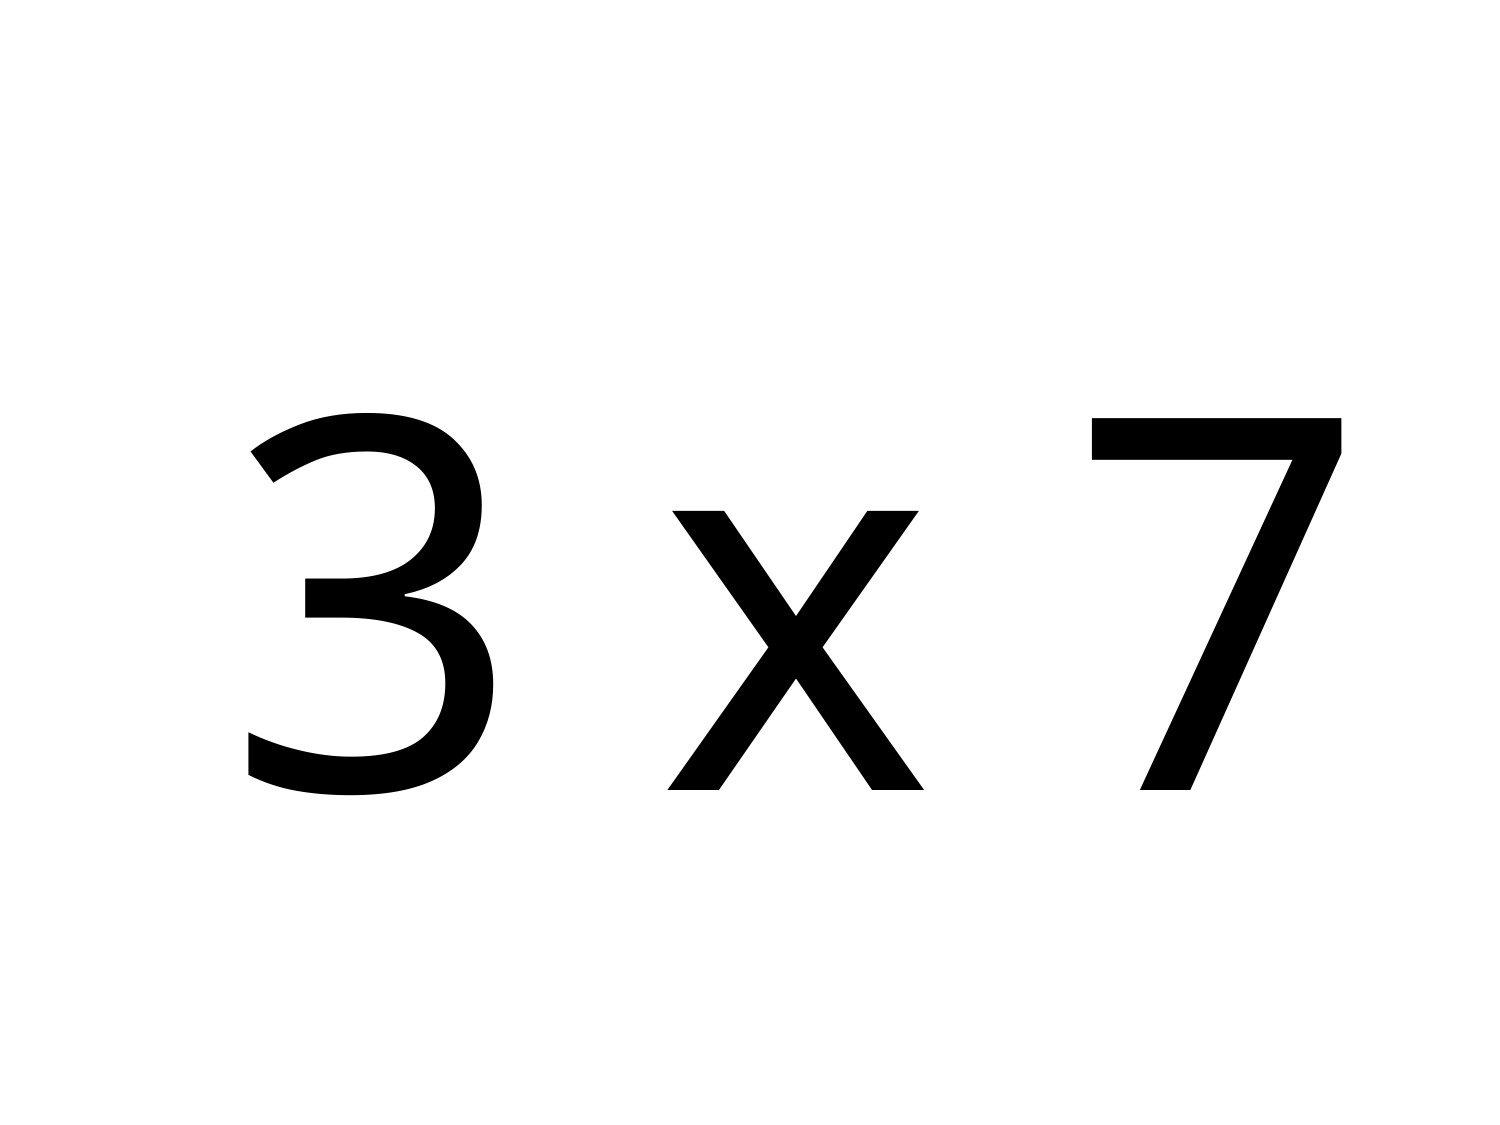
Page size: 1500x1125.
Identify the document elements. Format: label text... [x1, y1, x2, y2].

list 3 x 7 [75, 262, 1425, 1005]
